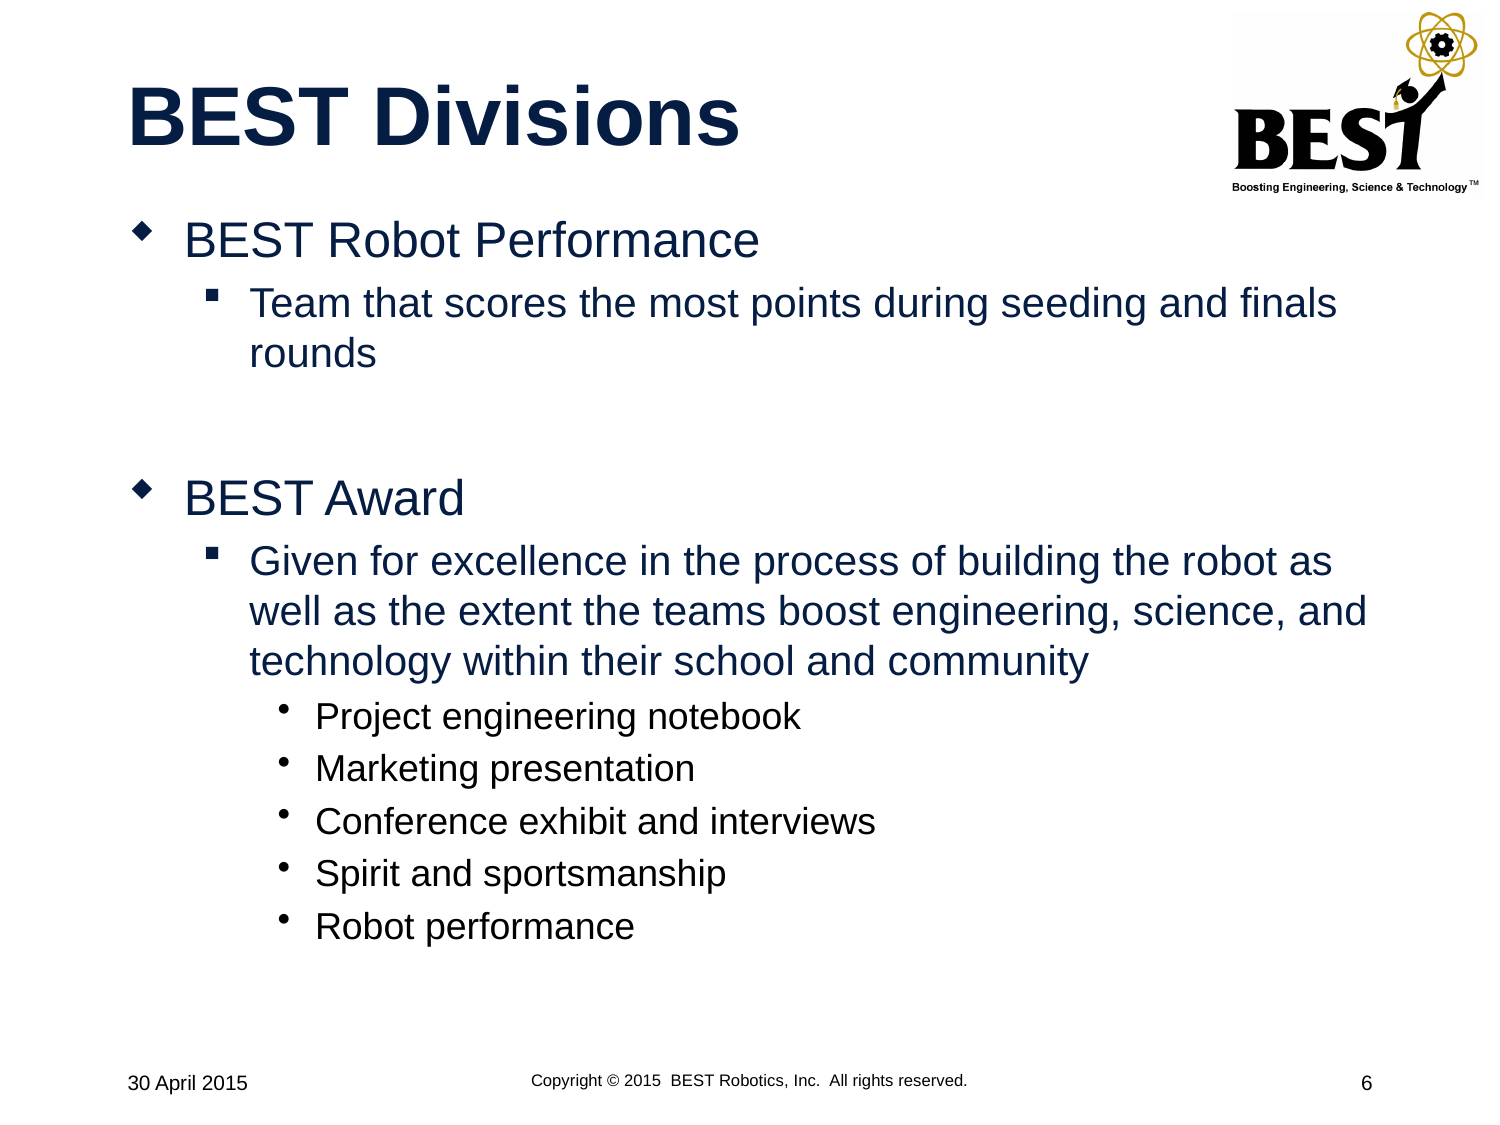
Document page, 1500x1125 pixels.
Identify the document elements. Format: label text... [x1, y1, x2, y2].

list BEST Robot Performance Team that scores the most points during seeding and finals rounds BEST Award Given for excellence in the process of building the robot as well as the extent the teams boost engineering, science, and technology within their school and community Project engineering notebook Marketing presentation Conference exhibit and interviews Spirit and sportsmanship Robot performance [112, 200, 1388, 1000]
footer Copyright © 2015 BEST Robotics, Inc. All rights reserved. [512, 1062, 988, 1100]
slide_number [112, 1062, 425, 1100]
title BEST Divisions [112, 50, 1213, 175]
picture [1230, 12, 1484, 200]
slide_number 6 [1074, 1062, 1388, 1100]
